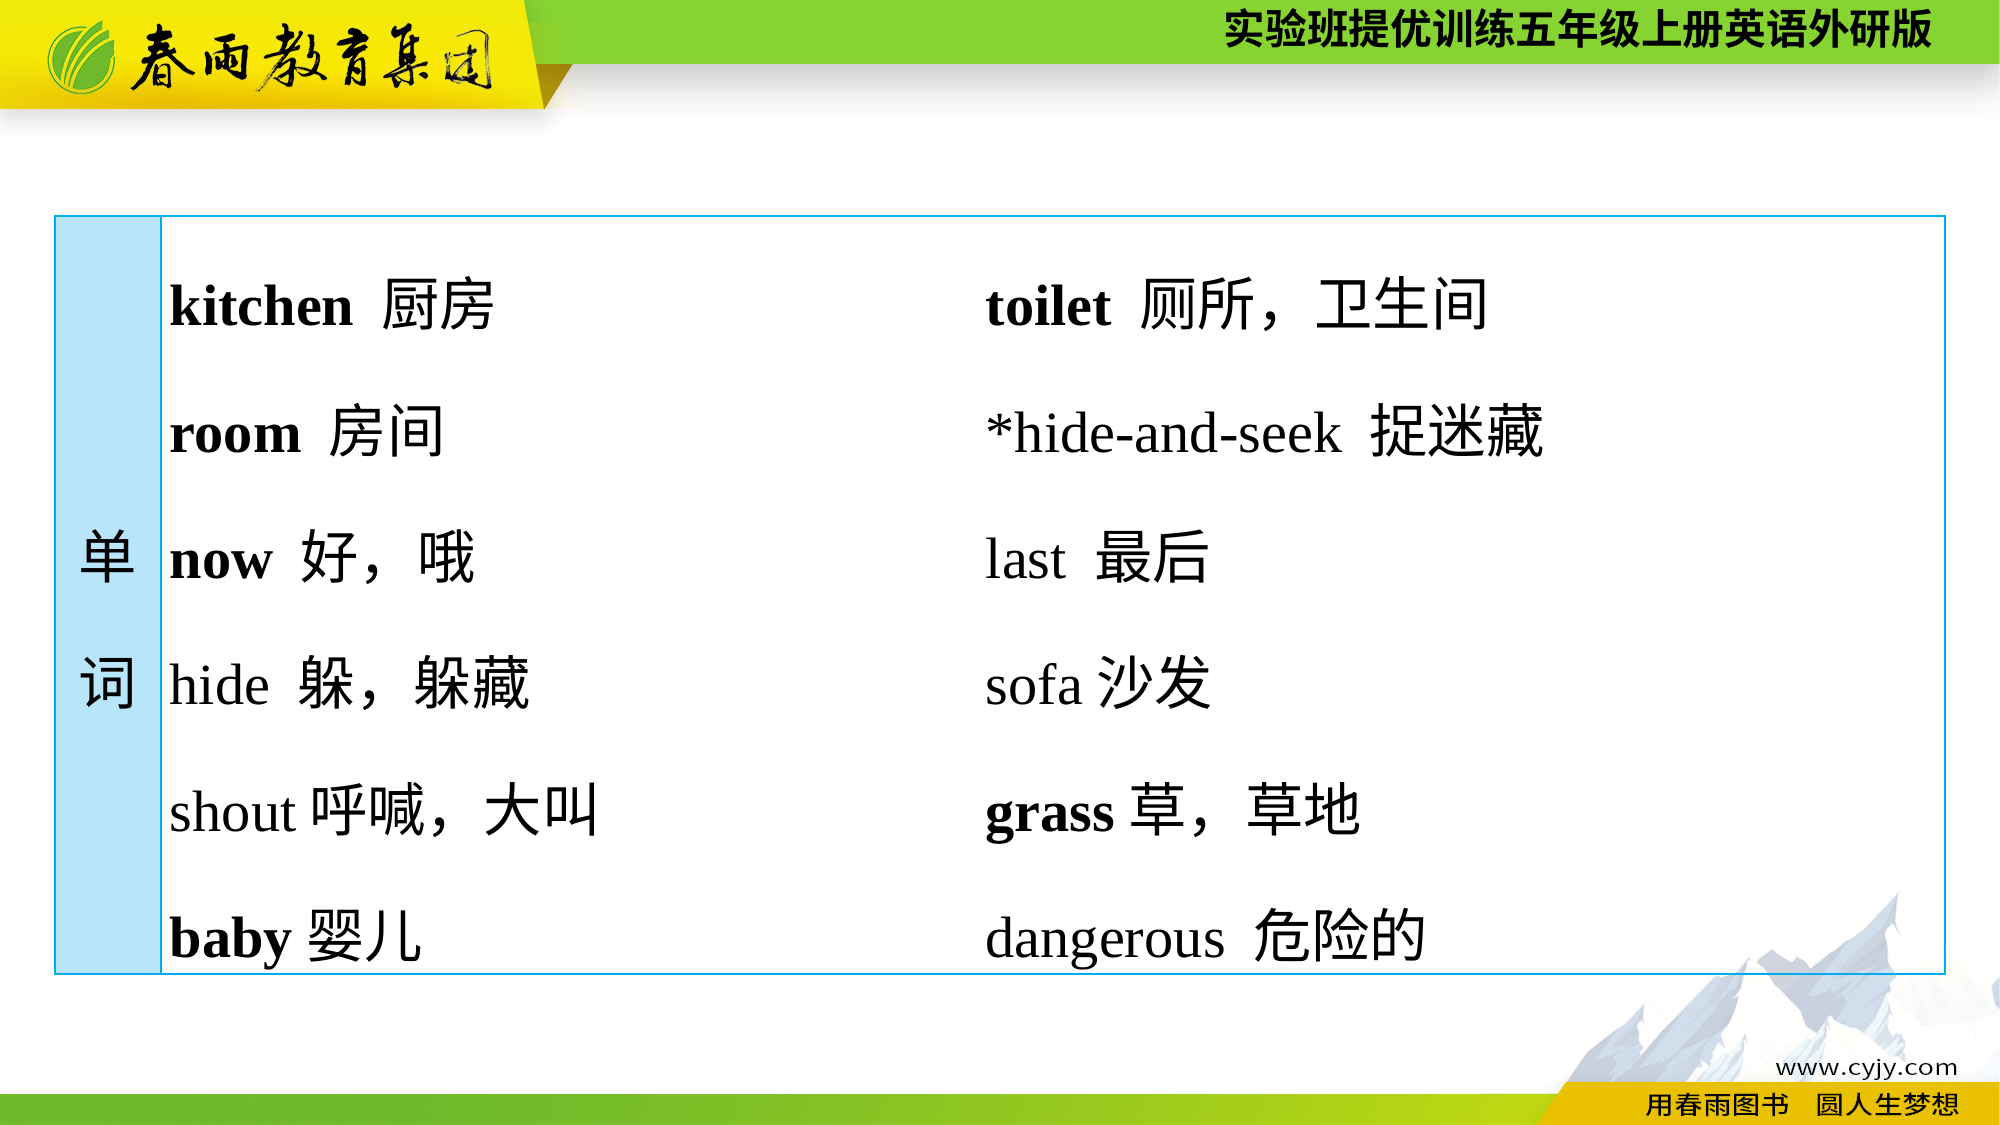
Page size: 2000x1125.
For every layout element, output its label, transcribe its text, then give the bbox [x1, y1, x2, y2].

table_header 单 词 [56, 217, 160, 973]
picture [0, 0, 2000, 1125]
table_header kitchen 厨房 toilet 厕所，卫生间 room 房间 *hide-and-seek 捉迷藏 now 好，哦 last 最后 hide 躲，躲藏 sofa沙发 shout呼喊，大叫 grass草，草地 baby婴儿 dangerous 危险的 [162, 217, 1944, 973]
